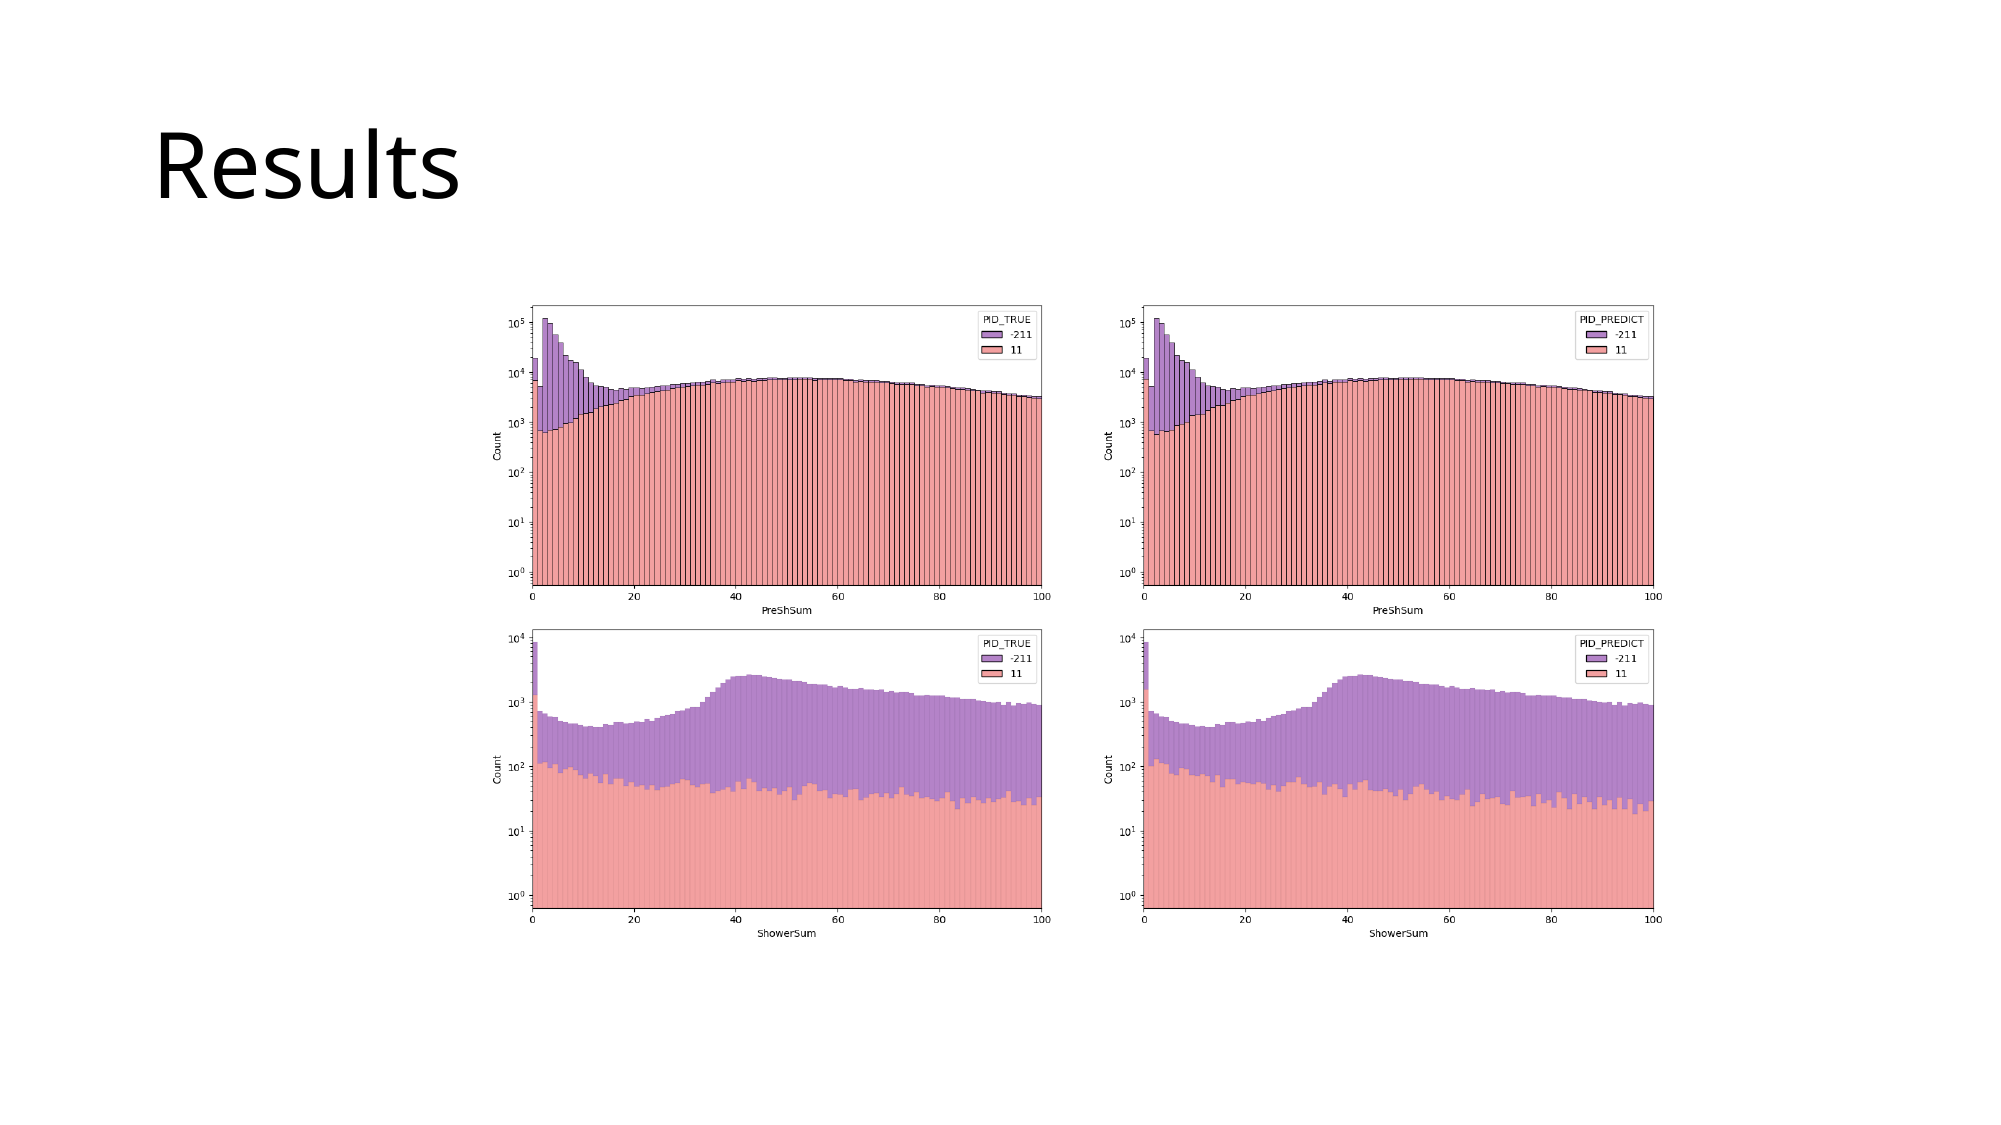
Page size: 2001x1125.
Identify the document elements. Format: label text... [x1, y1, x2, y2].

picture [485, 298, 1669, 947]
title Results [137, 59, 1863, 278]
